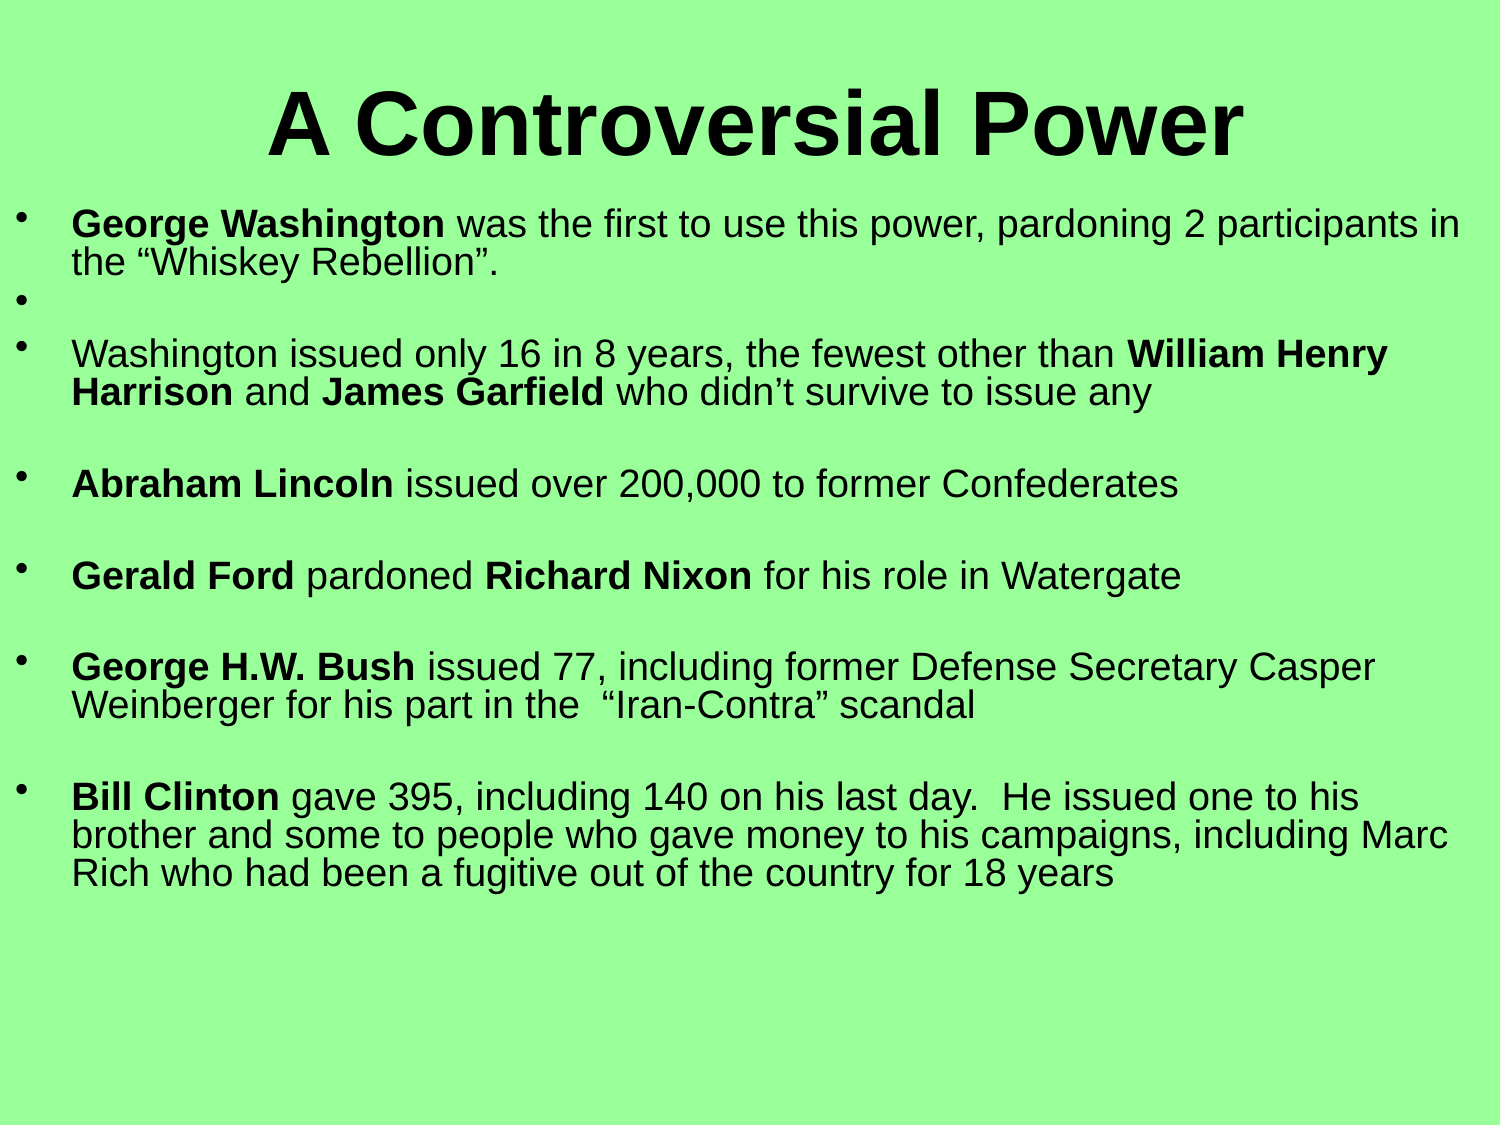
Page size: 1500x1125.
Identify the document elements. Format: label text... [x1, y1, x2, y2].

list George Washington was the first to use this power, pardoning 2 participants in the “Whiskey Rebellion”. Washington issued only 16 in 8 years, the fewest other than William Henry Harrison and James Garfield who didn’t survive to issue any Abraham Lincoln issued over 200,000 to former Confederates Gerald Ford pardoned Richard Nixon for his role in Watergate George H.W. Bush issued 77, including former Defense Secretary Casper Weinberger for his part in the “Iran-Contra” scandal Bill Clinton gave 395, including 140 on his last day. He issued one to his brother and some to people who gave money to his campaigns, including Marc Rich who had been a fugitive out of the country for 18 years [0, 200, 1488, 1125]
title A Controversial Power [24, 37, 1488, 200]
